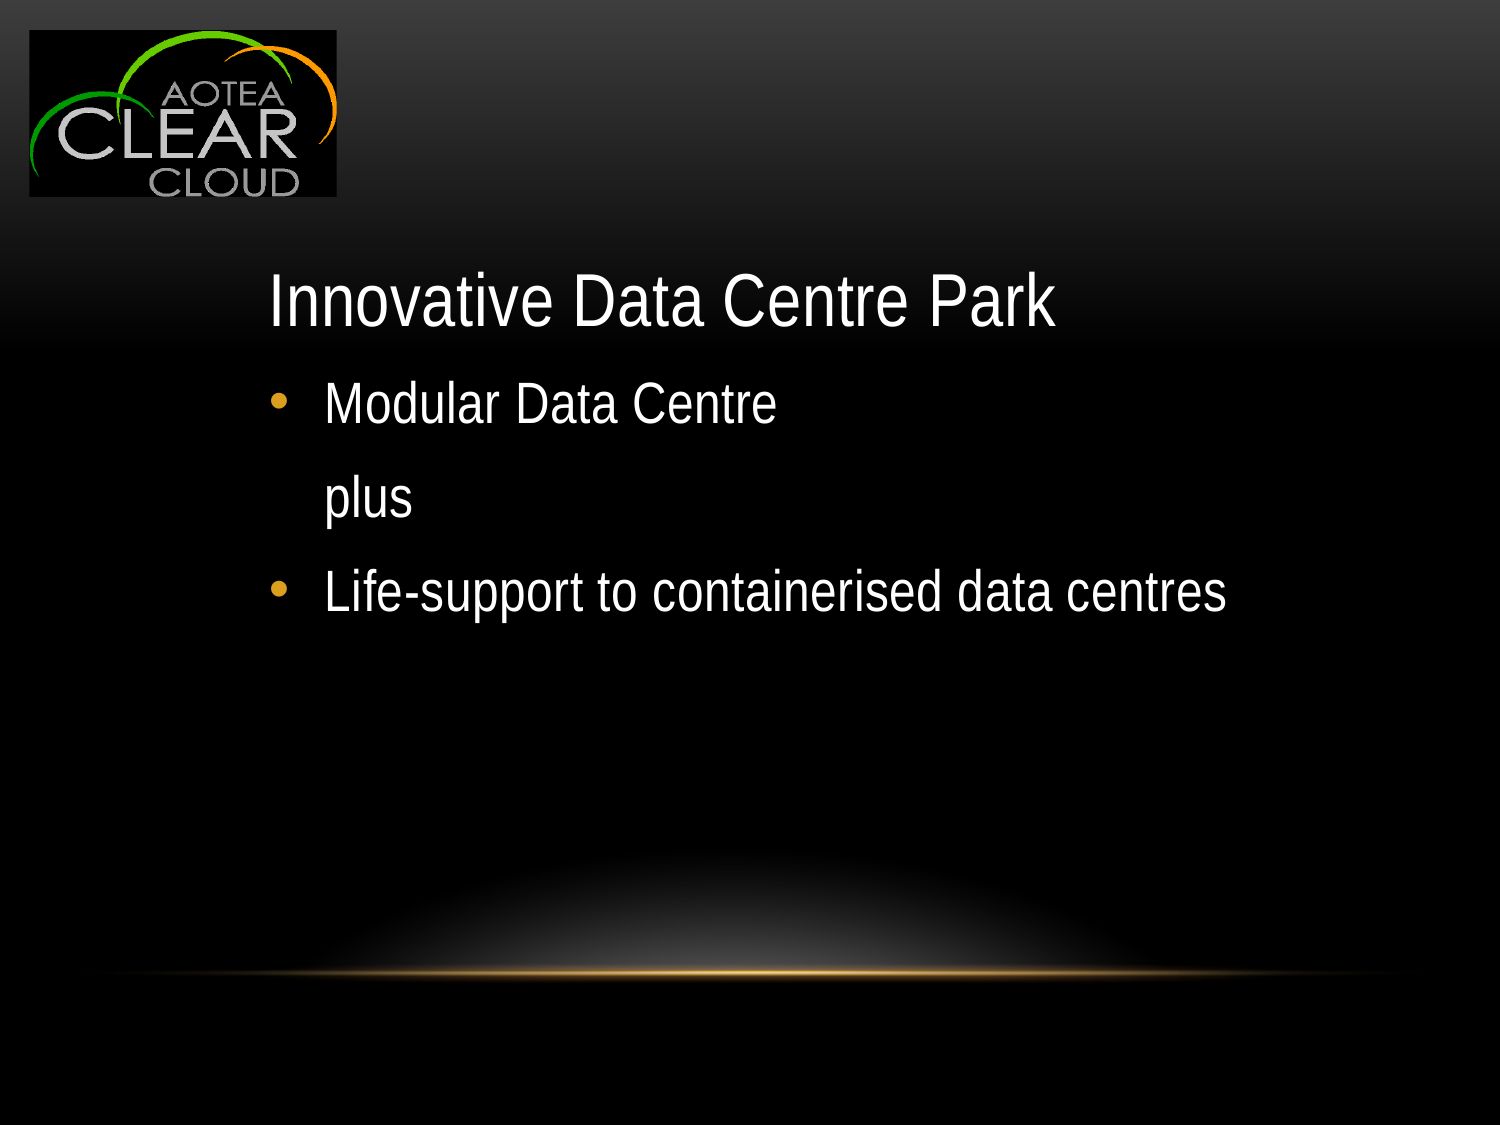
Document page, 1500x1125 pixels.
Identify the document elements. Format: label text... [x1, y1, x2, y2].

picture [0, 0, 1500, 1125]
text_box Innovative Data Centre Park Modular Data Centre plus Life-support to containerised data centres [253, 243, 1282, 919]
